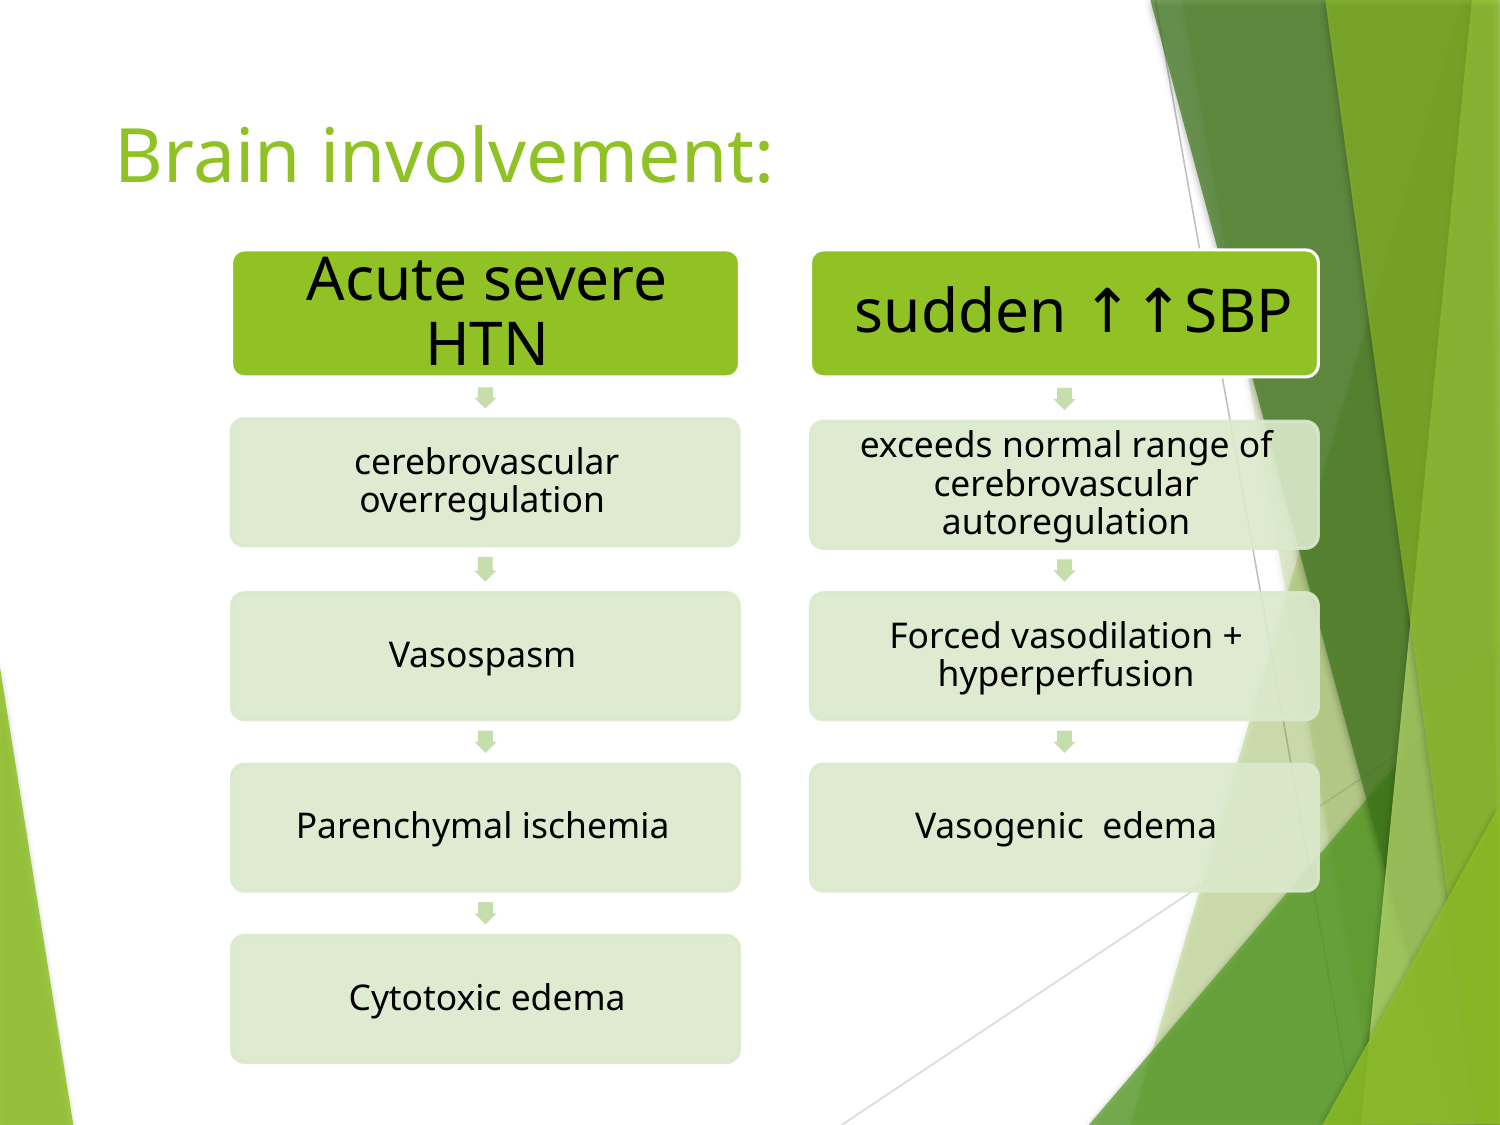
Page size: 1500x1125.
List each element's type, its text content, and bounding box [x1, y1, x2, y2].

title Brain involvement: [99, 99, 1142, 317]
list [111, 249, 1438, 1063]
